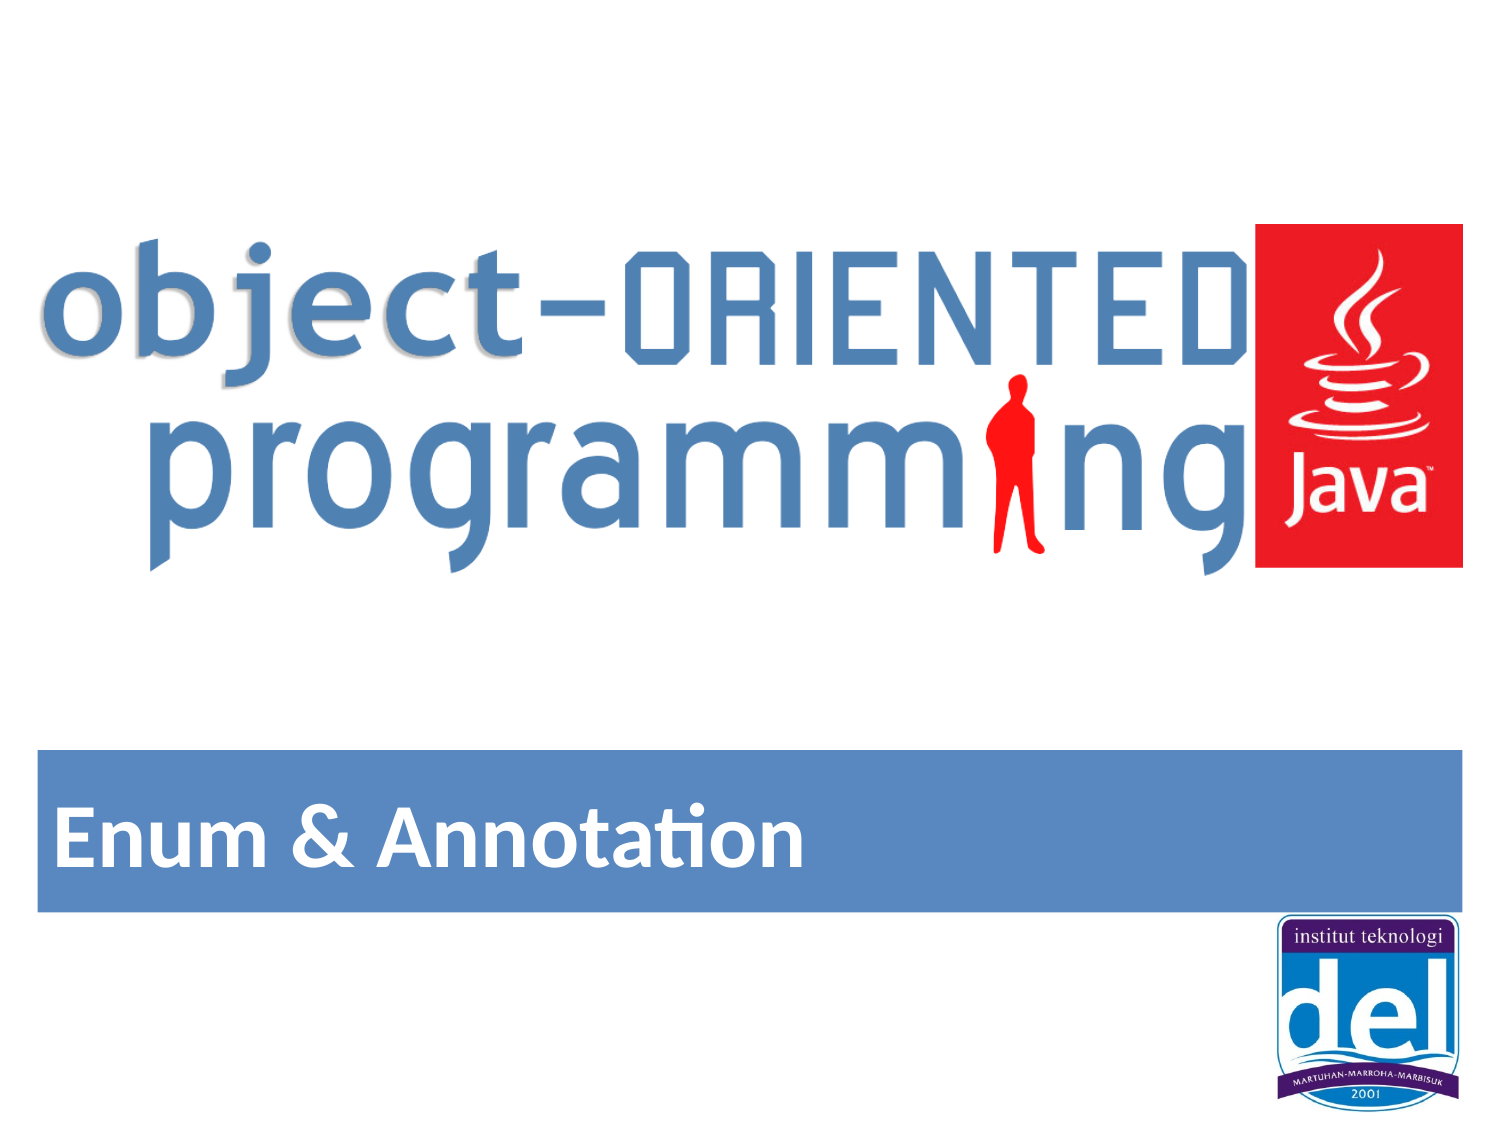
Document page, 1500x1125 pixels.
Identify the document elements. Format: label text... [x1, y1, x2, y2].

picture [1275, 913, 1461, 1113]
title Enum & Annotation [37, 750, 1463, 913]
picture [37, 224, 1463, 576]
